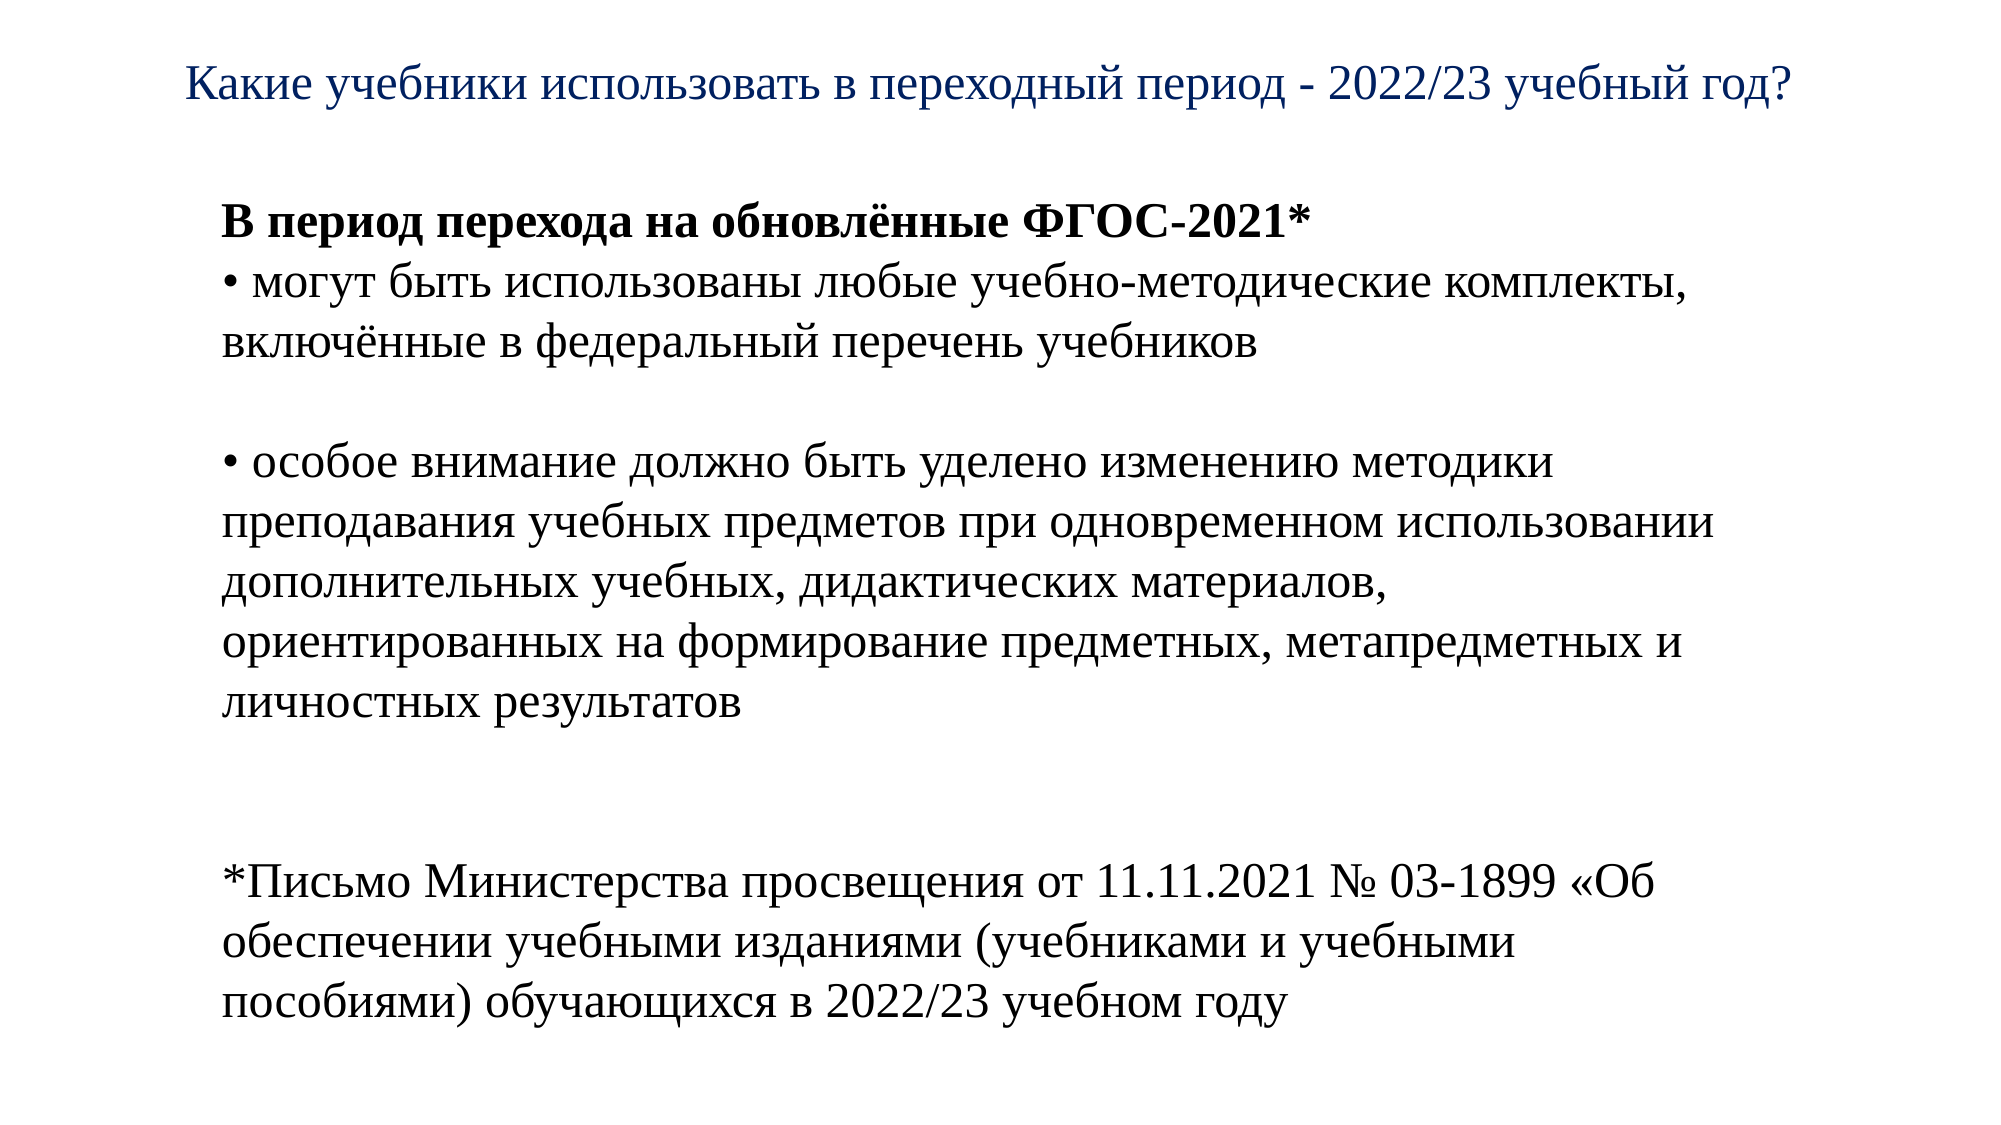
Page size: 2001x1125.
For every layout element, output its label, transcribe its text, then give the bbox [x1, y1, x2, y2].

text_box Какие учебники использовать в переходный период - 2022/23 учебный год? [169, 41, 1825, 117]
text_box В период перехода на обновлённые ФГОС-2021* • могут быть использованы любые учебно-методические комплекты, включённые в федеральный перечень учебников • особое внимание должно быть уделено изменению методики преподавания учебных предметов при одновременном использовании дополнительных учебных, дидактических материалов, ориентированных на формирование предметных, метапредметных и личностных результатов *Письмо Министерства просвещения от 11.11.2021 № 03-1899 «Об обеспечении учебными изданиями (учебниками и учебными пособиями) обучающихся в 2022/23 учебном году [207, 179, 1751, 1035]
